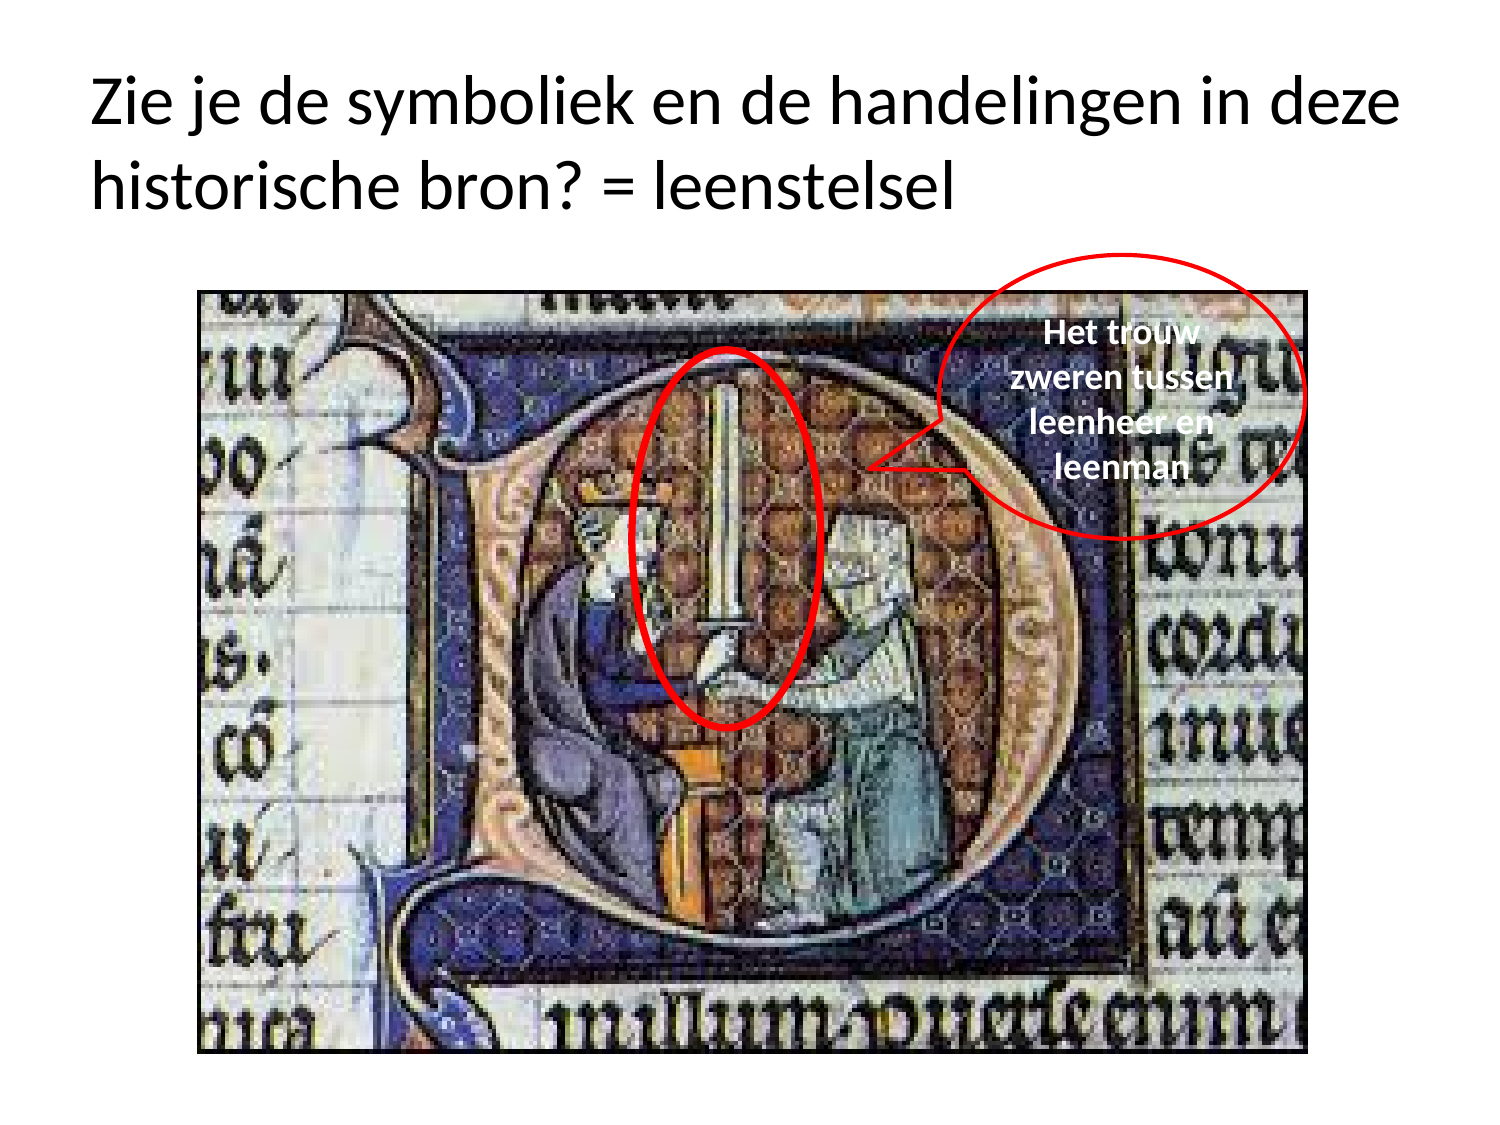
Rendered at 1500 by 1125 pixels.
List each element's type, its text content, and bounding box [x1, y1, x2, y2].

text_box Het trouw zweren tussen leenheer en leenman [999, 252, 1245, 289]
title Zie je de symboliek en de handelingen in deze historische bron? = leenstelsel [75, 45, 1425, 233]
picture [197, 290, 1308, 1054]
